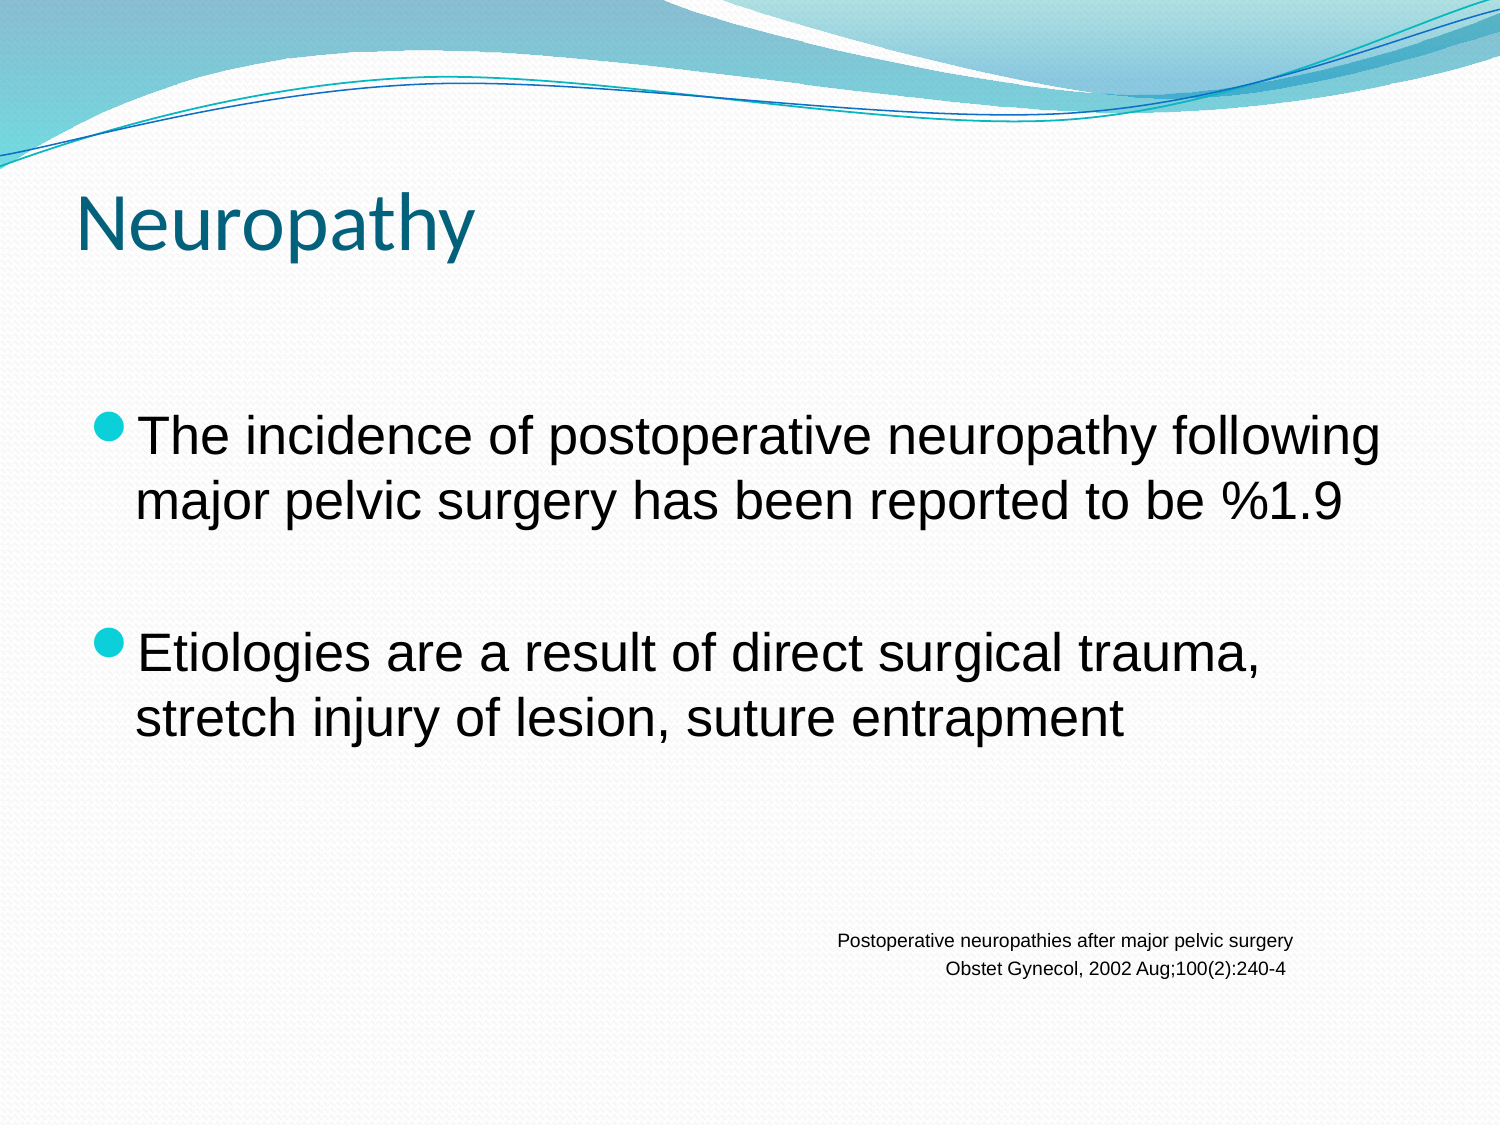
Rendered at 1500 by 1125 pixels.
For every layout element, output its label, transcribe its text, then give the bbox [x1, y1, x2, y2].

list The incidence of postoperative neuropathy following major pelvic surgery has been reported to be %1.9 Etiologies are a result of direct surgical trauma, stretch injury of lesion, suture entrapment Postoperative neuropathies after major pelvic surgery Obstet Gynecol, 2002 Aug;100(2):240-4 [75, 317, 1425, 1038]
title Neuropathy [75, 115, 1425, 268]
